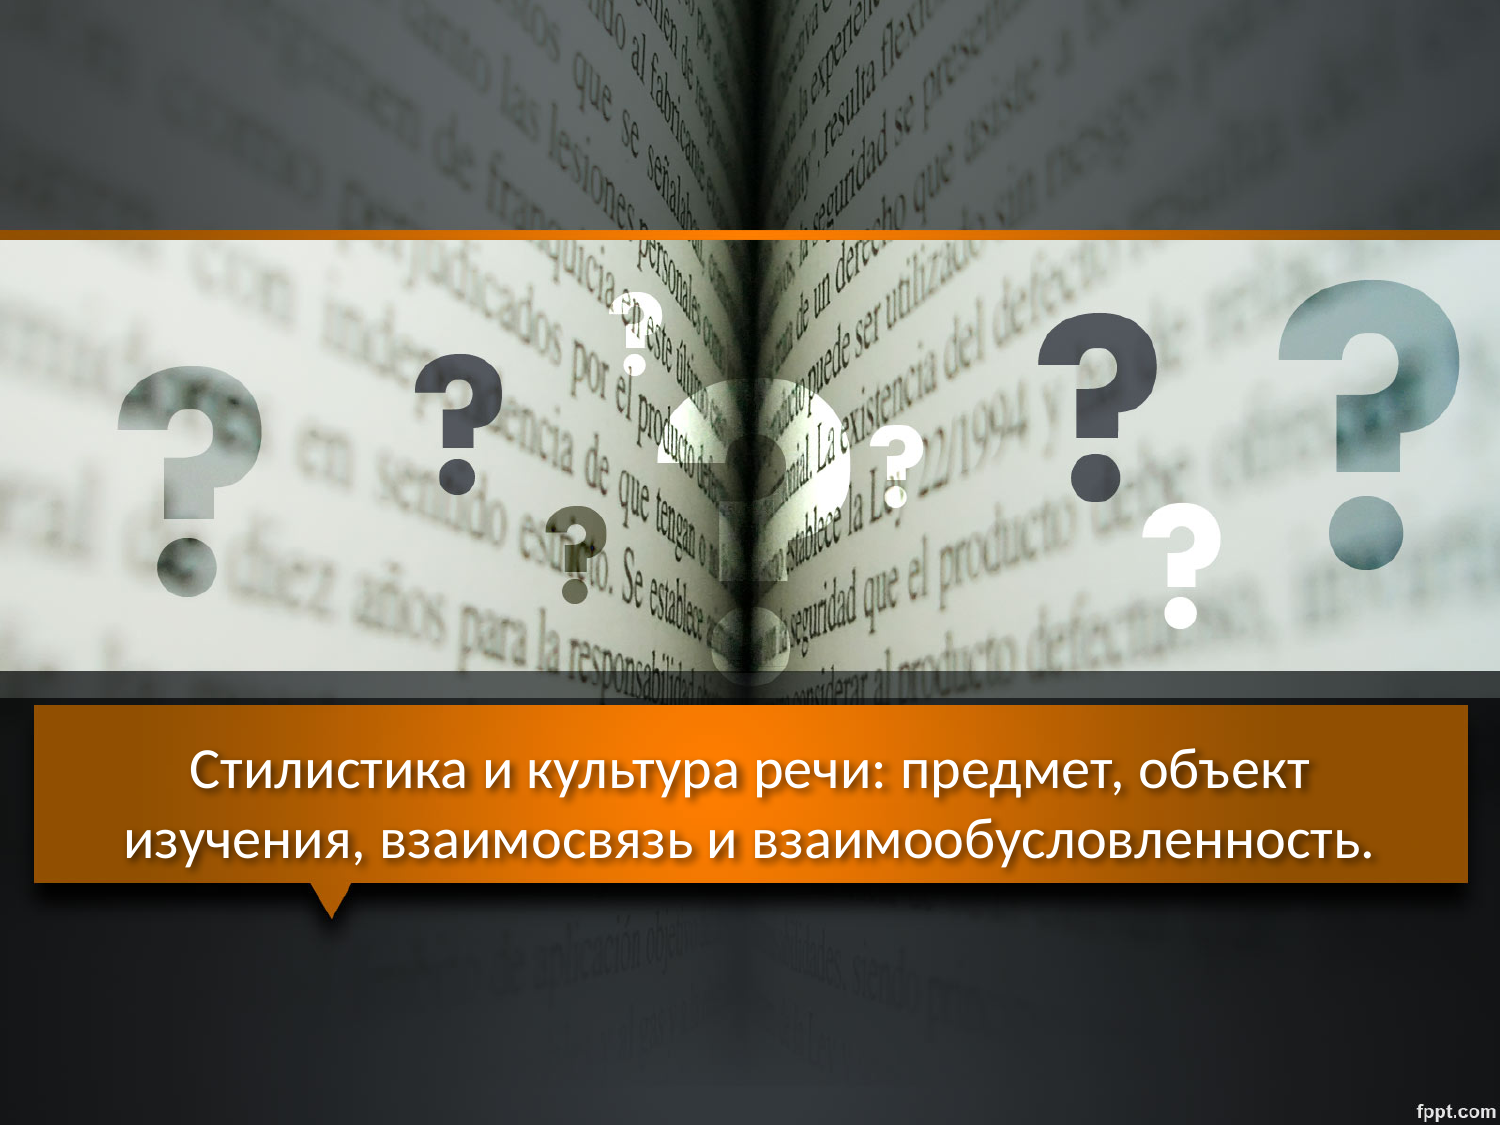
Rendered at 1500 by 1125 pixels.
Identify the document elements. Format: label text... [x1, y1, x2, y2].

picture [0, 0, 1500, 1125]
title Стилистика и культура речи: предмет, объект изучения, взаимосвязь и взаимообусловленность. [48, 737, 1452, 864]
